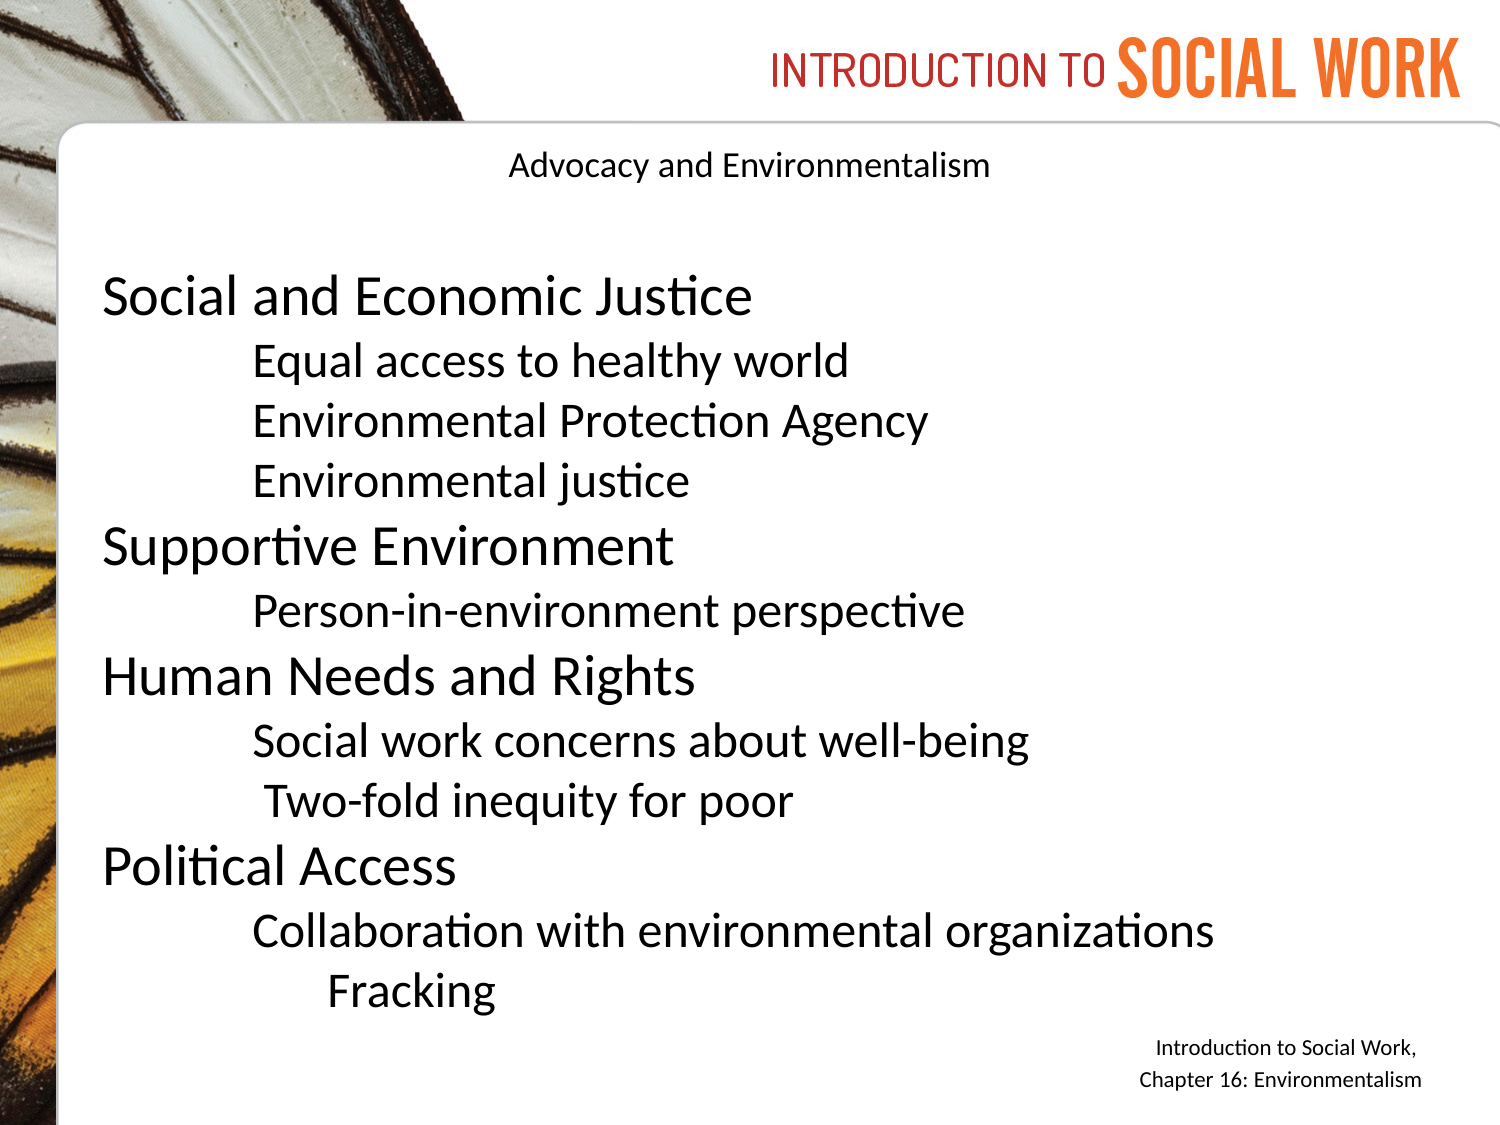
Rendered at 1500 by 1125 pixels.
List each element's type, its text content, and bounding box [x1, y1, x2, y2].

title Advocacy and Environmentalism [75, 45, 1425, 233]
list Introduction to Social Work, Chapter 16: Environmentalism [987, 1025, 1438, 1100]
picture [0, 0, 1500, 1125]
text_box Social and Economic Justice Equal access to healthy world Environmental Protection Agency Environmental justice Supportive Environment Person-in-environment perspective Human Needs and Rights Social work concerns about well-being Two-fold inequity for poor Political Access Collaboration with environmental organizations Fracking [87, 249, 1500, 1025]
